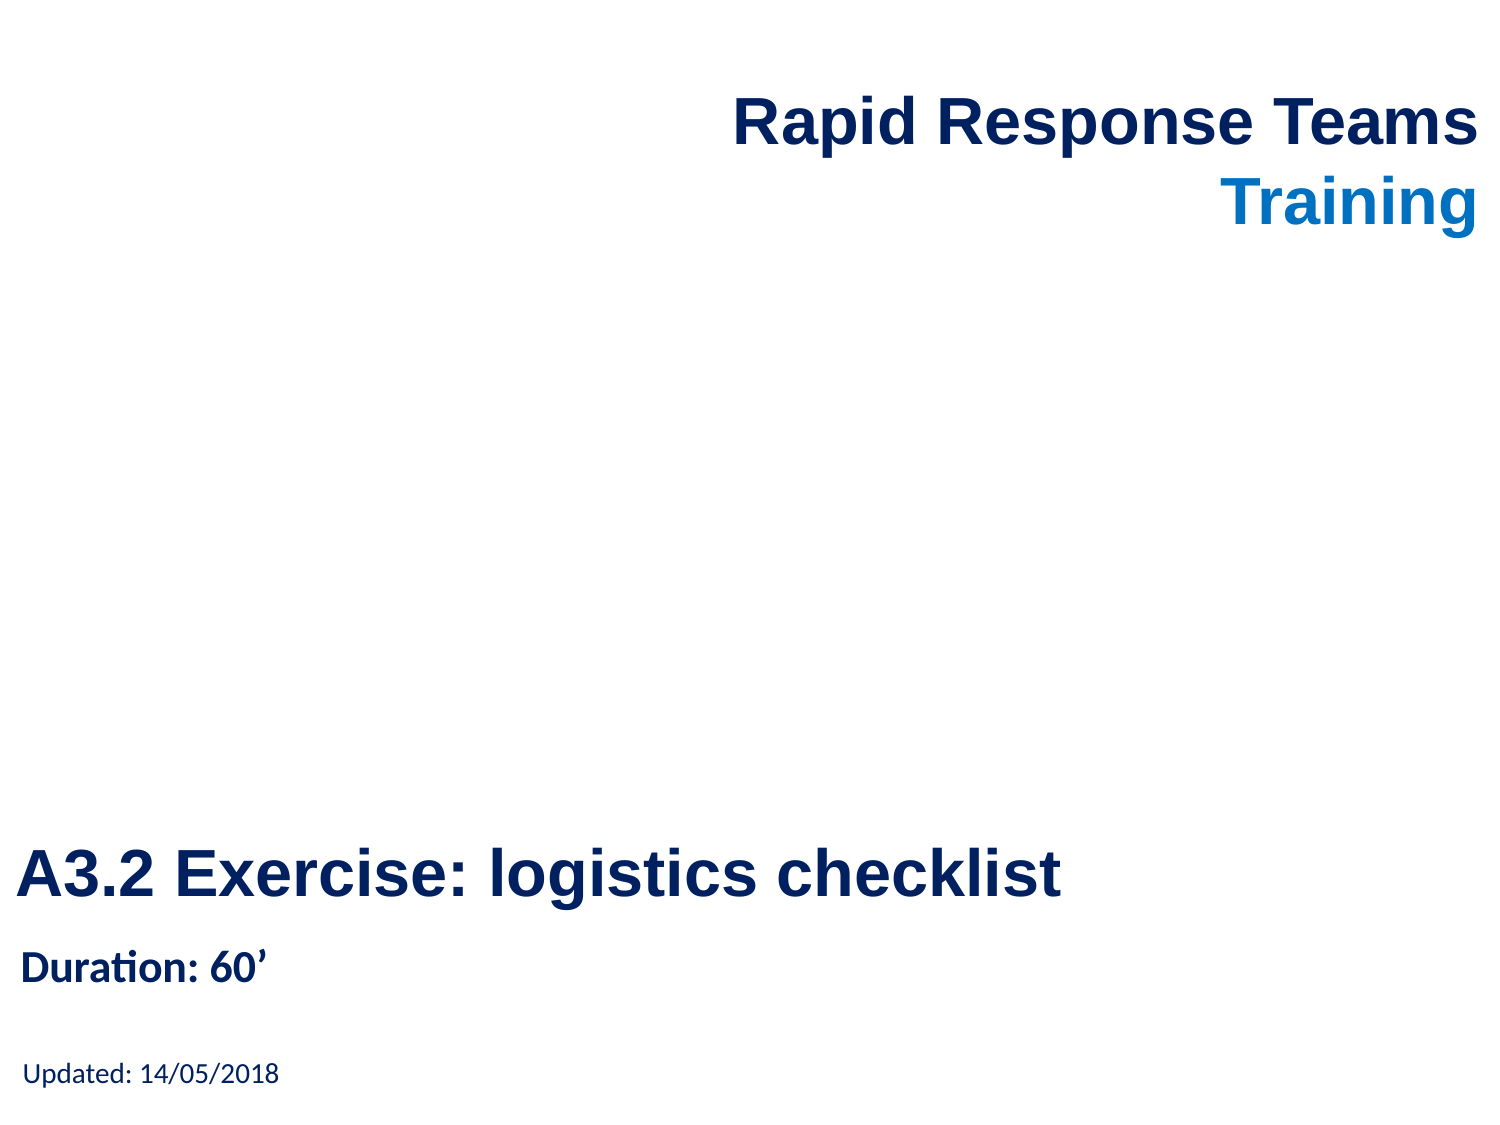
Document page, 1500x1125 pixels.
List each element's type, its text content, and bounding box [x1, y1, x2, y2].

text_box Duration: 60’ [5, 928, 396, 999]
subtitle A3.2 Exercise: logistics checklist [0, 822, 1500, 941]
text_box Updated: 14/05/2018 [7, 1046, 295, 1097]
title Rapid Response Teams Training [643, 13, 1495, 302]
